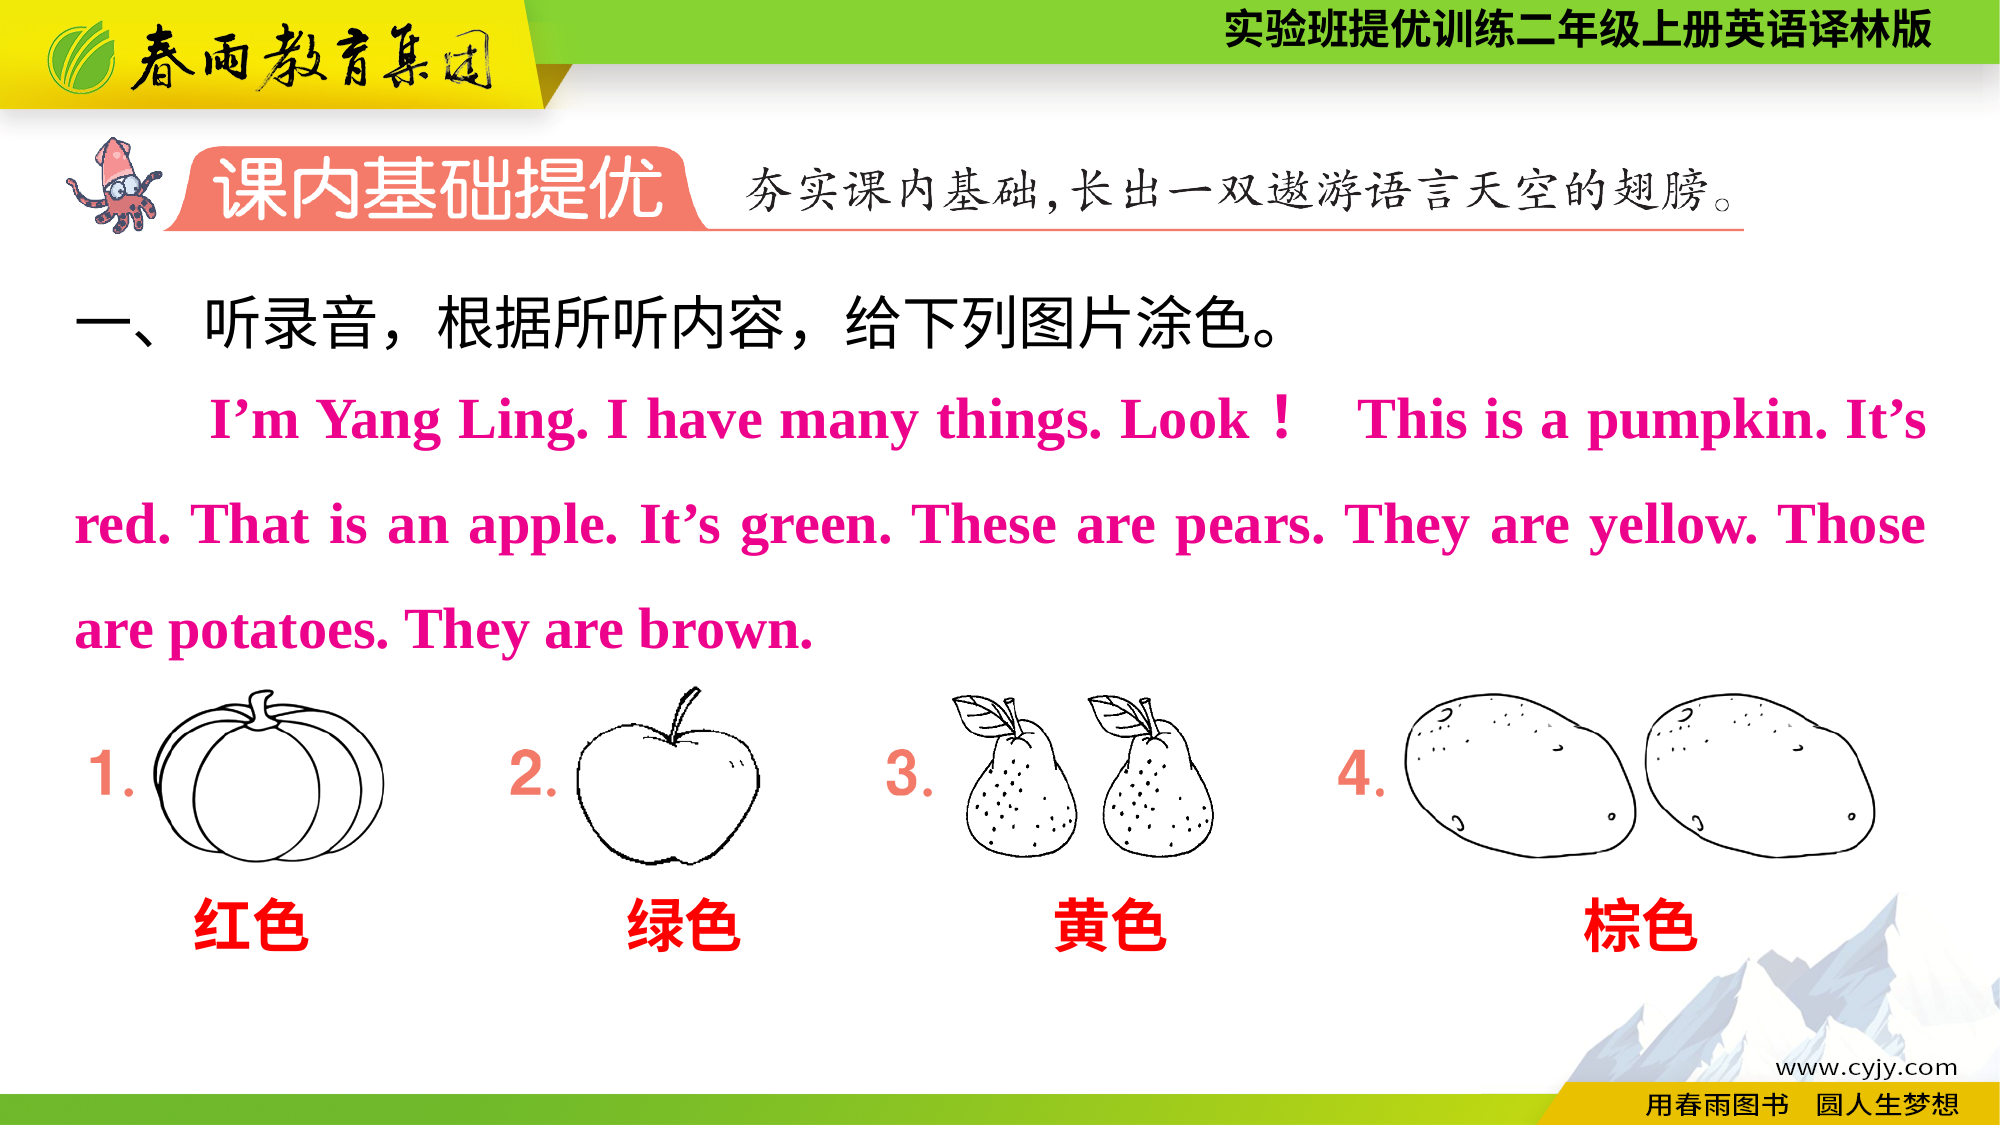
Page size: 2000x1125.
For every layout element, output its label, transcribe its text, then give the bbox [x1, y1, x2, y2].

text_box 黄色 [1037, 897, 1184, 967]
list 一、 听录音，根据所听内容，给下列图片涂色。 [59, 243, 1944, 338]
text_box 棕色 [1568, 897, 1715, 967]
picture [0, 0, 2000, 1125]
text_box I’m Yang Ling. I have many things. Look！ This is a pumpkin. It’s red. That is an apple. It’s green. These are pears. They are yellow. Those are potatoes. They are brown. [59, 338, 1944, 668]
text_box 红色 [179, 897, 326, 967]
text_box 绿色 [611, 897, 758, 967]
